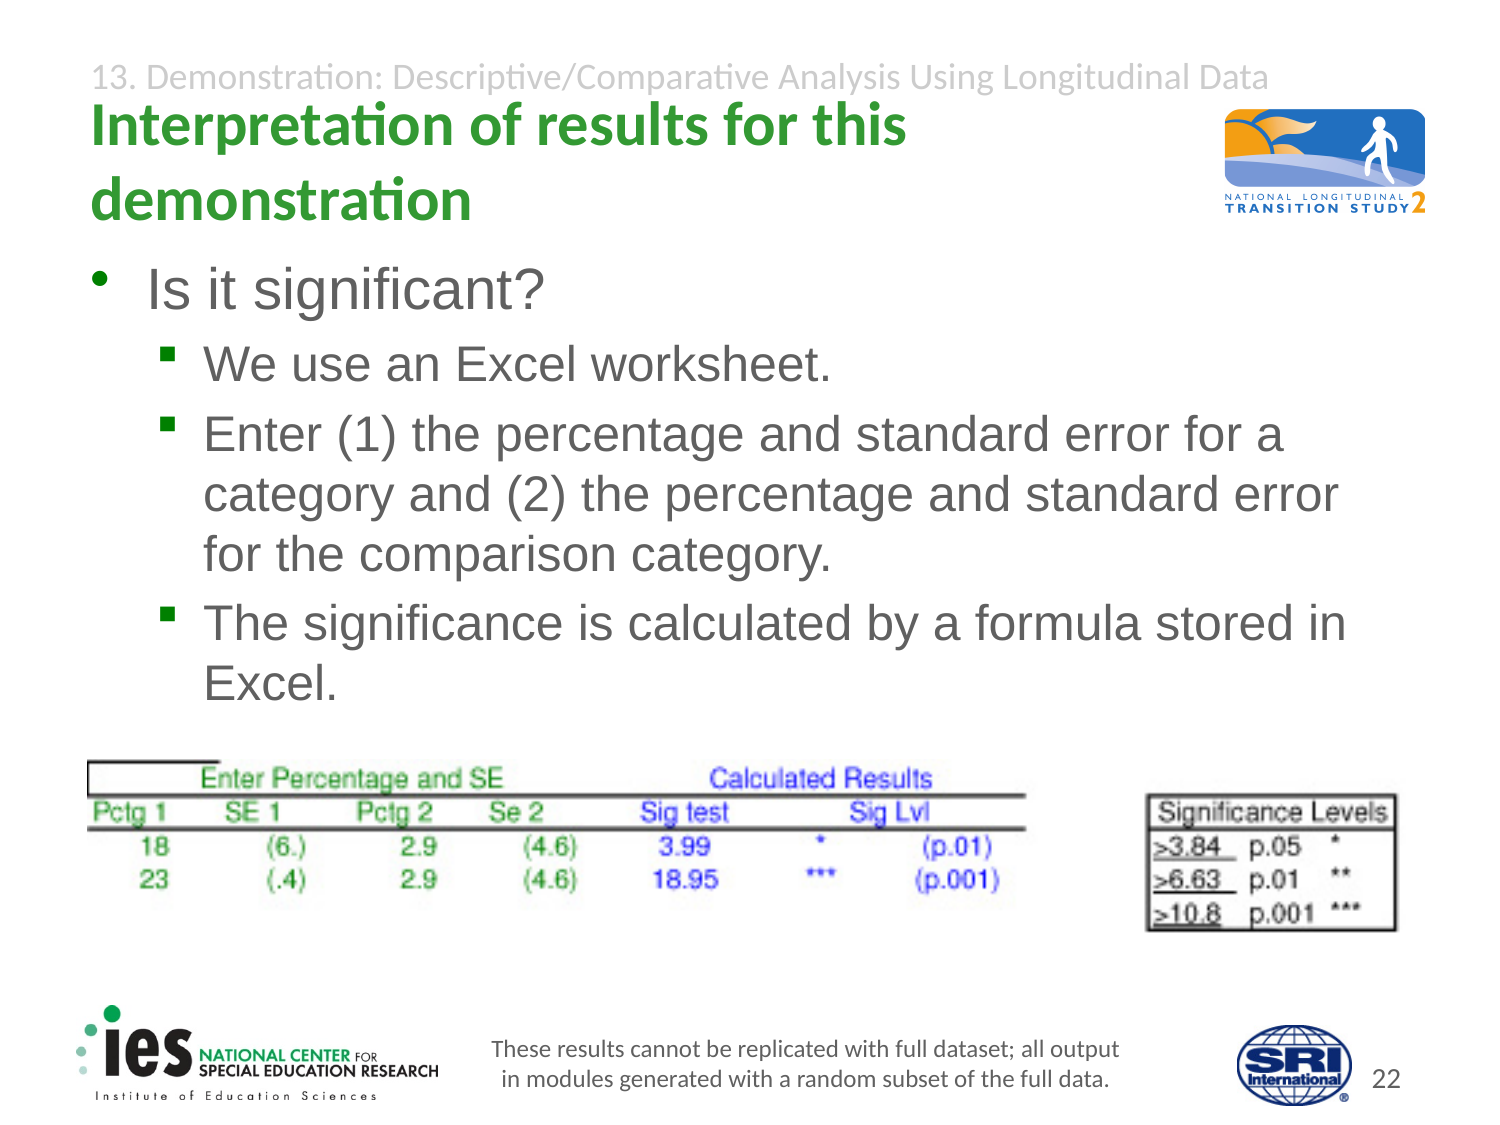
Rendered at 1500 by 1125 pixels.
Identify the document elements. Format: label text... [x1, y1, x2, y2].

picture [1237, 1025, 1352, 1106]
list Is it significant? We use an Excel worksheet. Enter (1) the percentage and standard error for a category and (2) the percentage and standard error for the comparison category. The significance is calculated by a formula stored in Excel. [74, 243, 1426, 987]
picture [87, 759, 1408, 938]
title Interpretation of results for this demonstration [74, 90, 1426, 226]
picture [76, 1005, 438, 1100]
footer These results cannot be replicated with full dataset; all output in modules generated with a random subset of the full data. [375, 1025, 1238, 1104]
slide_number 21 [1312, 1051, 1417, 1125]
